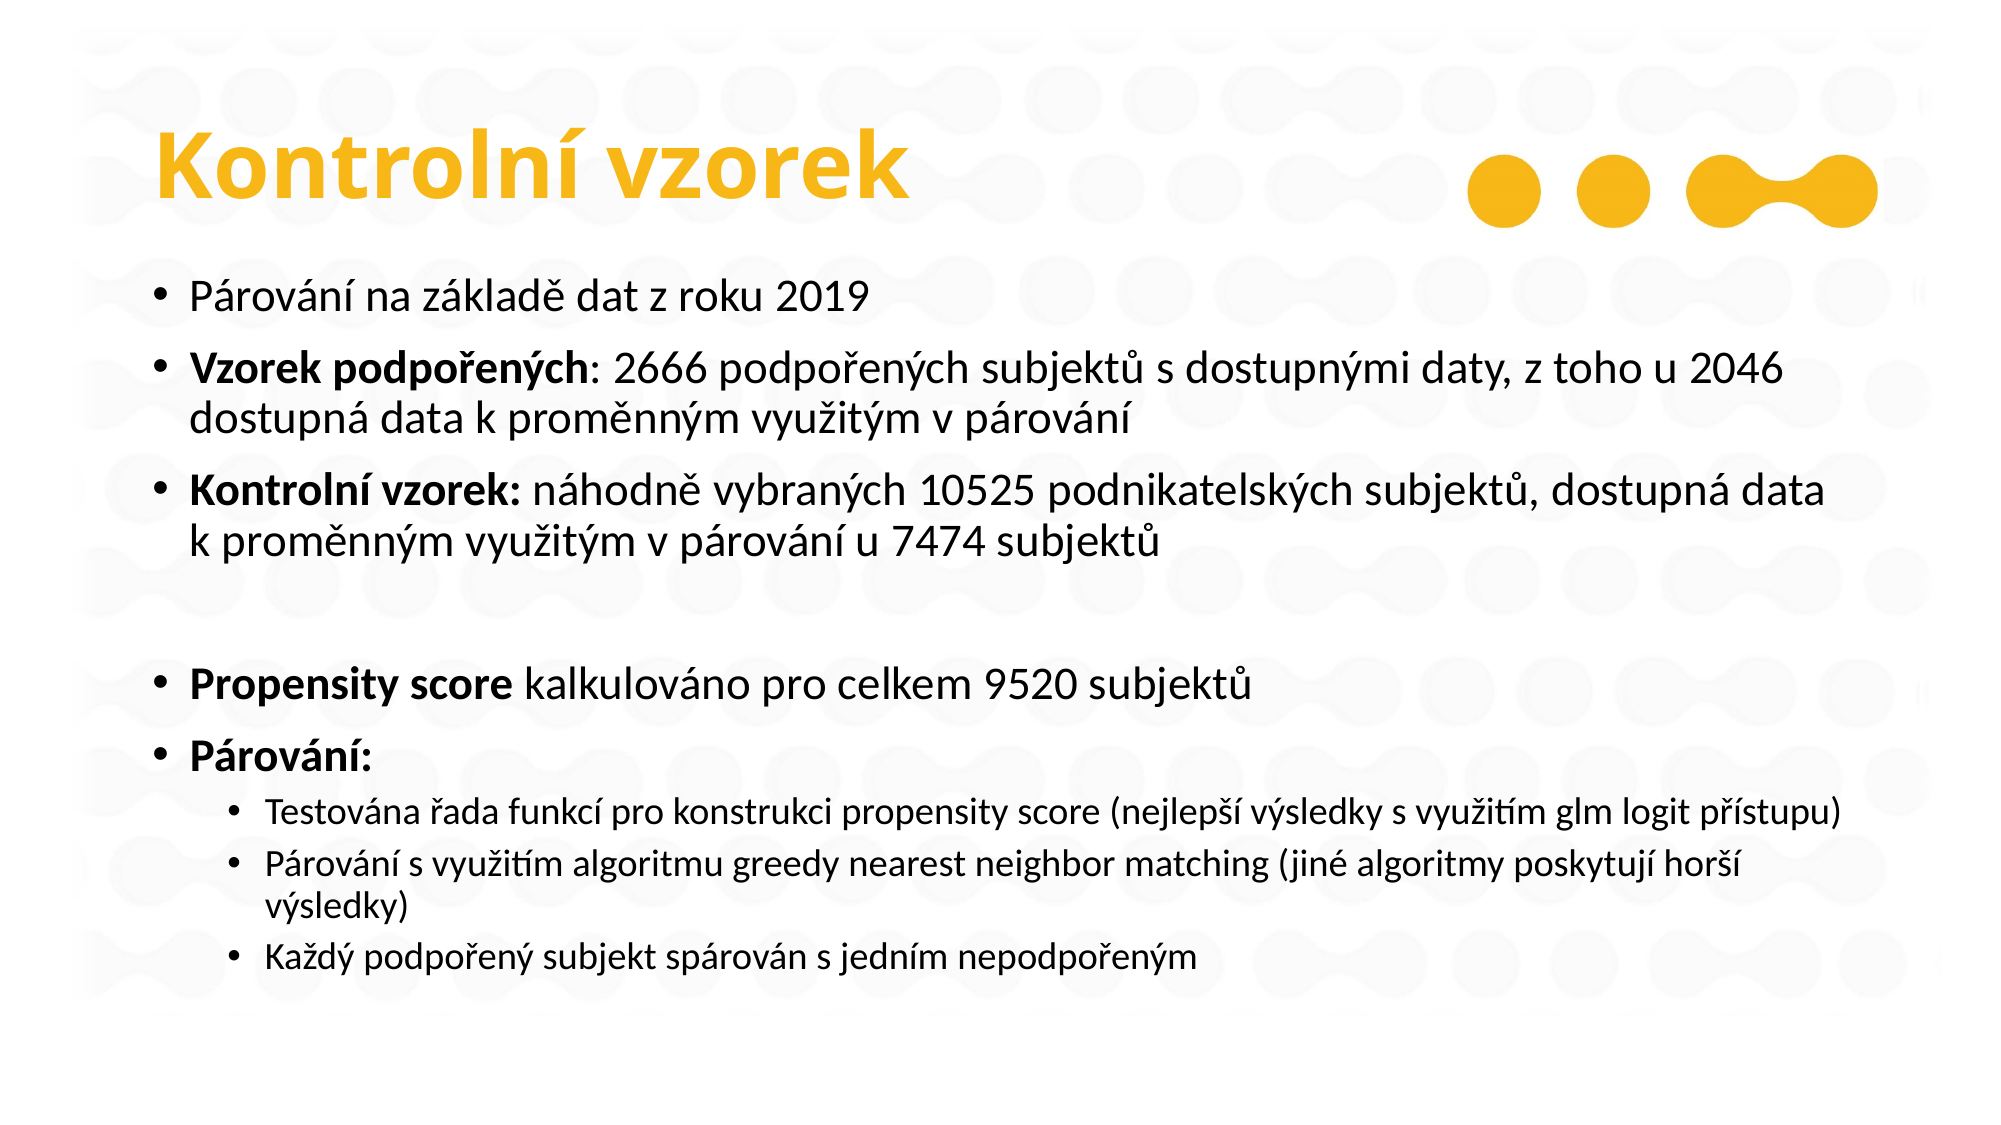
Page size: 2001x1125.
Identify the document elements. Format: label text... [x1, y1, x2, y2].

list Párování na základě dat z roku 2019 Vzorek podpořených: 2666 podpořených subjektů s dostupnými daty, z toho u 2046 dostupná data k proměnným využitým v párování Kontrolní vzorek: náhodně vybraných 10525 podnikatelských subjektů, dostupná data k proměnným využitým v párování u 7474 subjektů Propensity score kalkulováno pro celkem 9520 subjektů Párování: Testována řada funkcí pro konstrukci propensity score (nejlepší výsledky s využitím glm logit přístupu) Párování s využitím algoritmu greedy nearest neighbor matching (jiné algoritmy poskytují horší výsledky) Každý podpořený subjekt spárován s jedním nepodpořeným [137, 263, 1863, 1014]
picture [100, 54, 1916, 989]
title Kontrolní vzorek [137, 59, 1863, 263]
